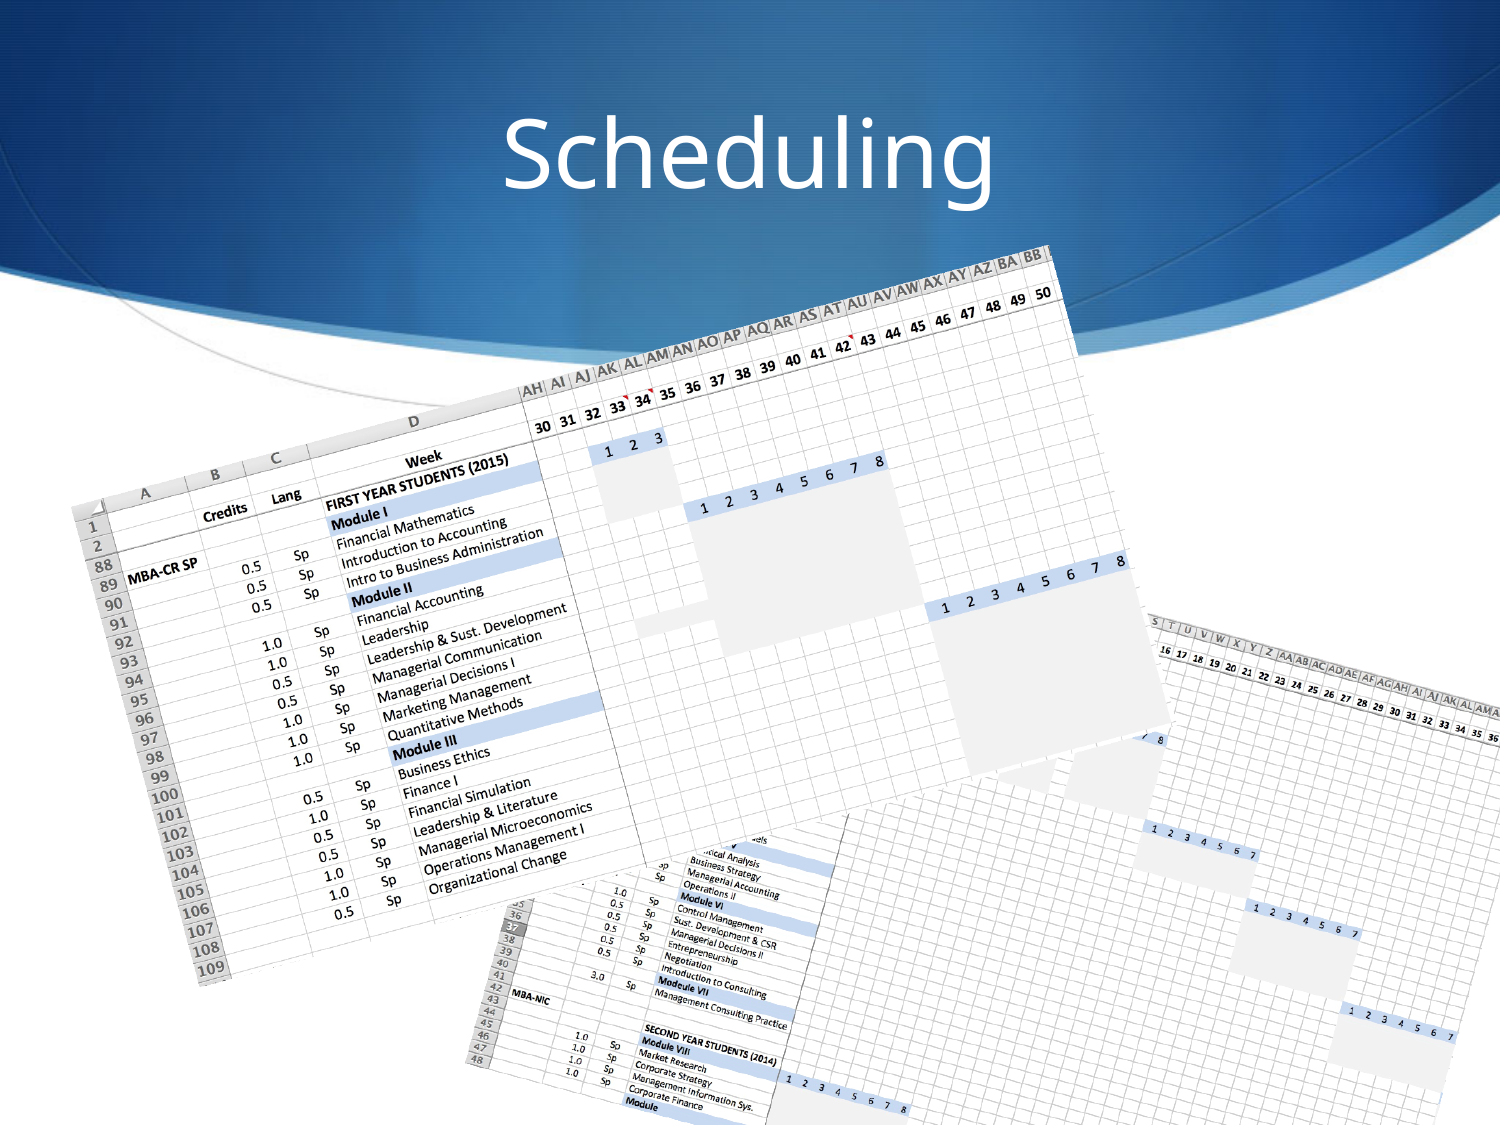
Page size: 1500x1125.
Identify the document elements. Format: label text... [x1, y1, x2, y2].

picture [0, 0, 1500, 1125]
title Scheduling [75, 56, 1425, 245]
